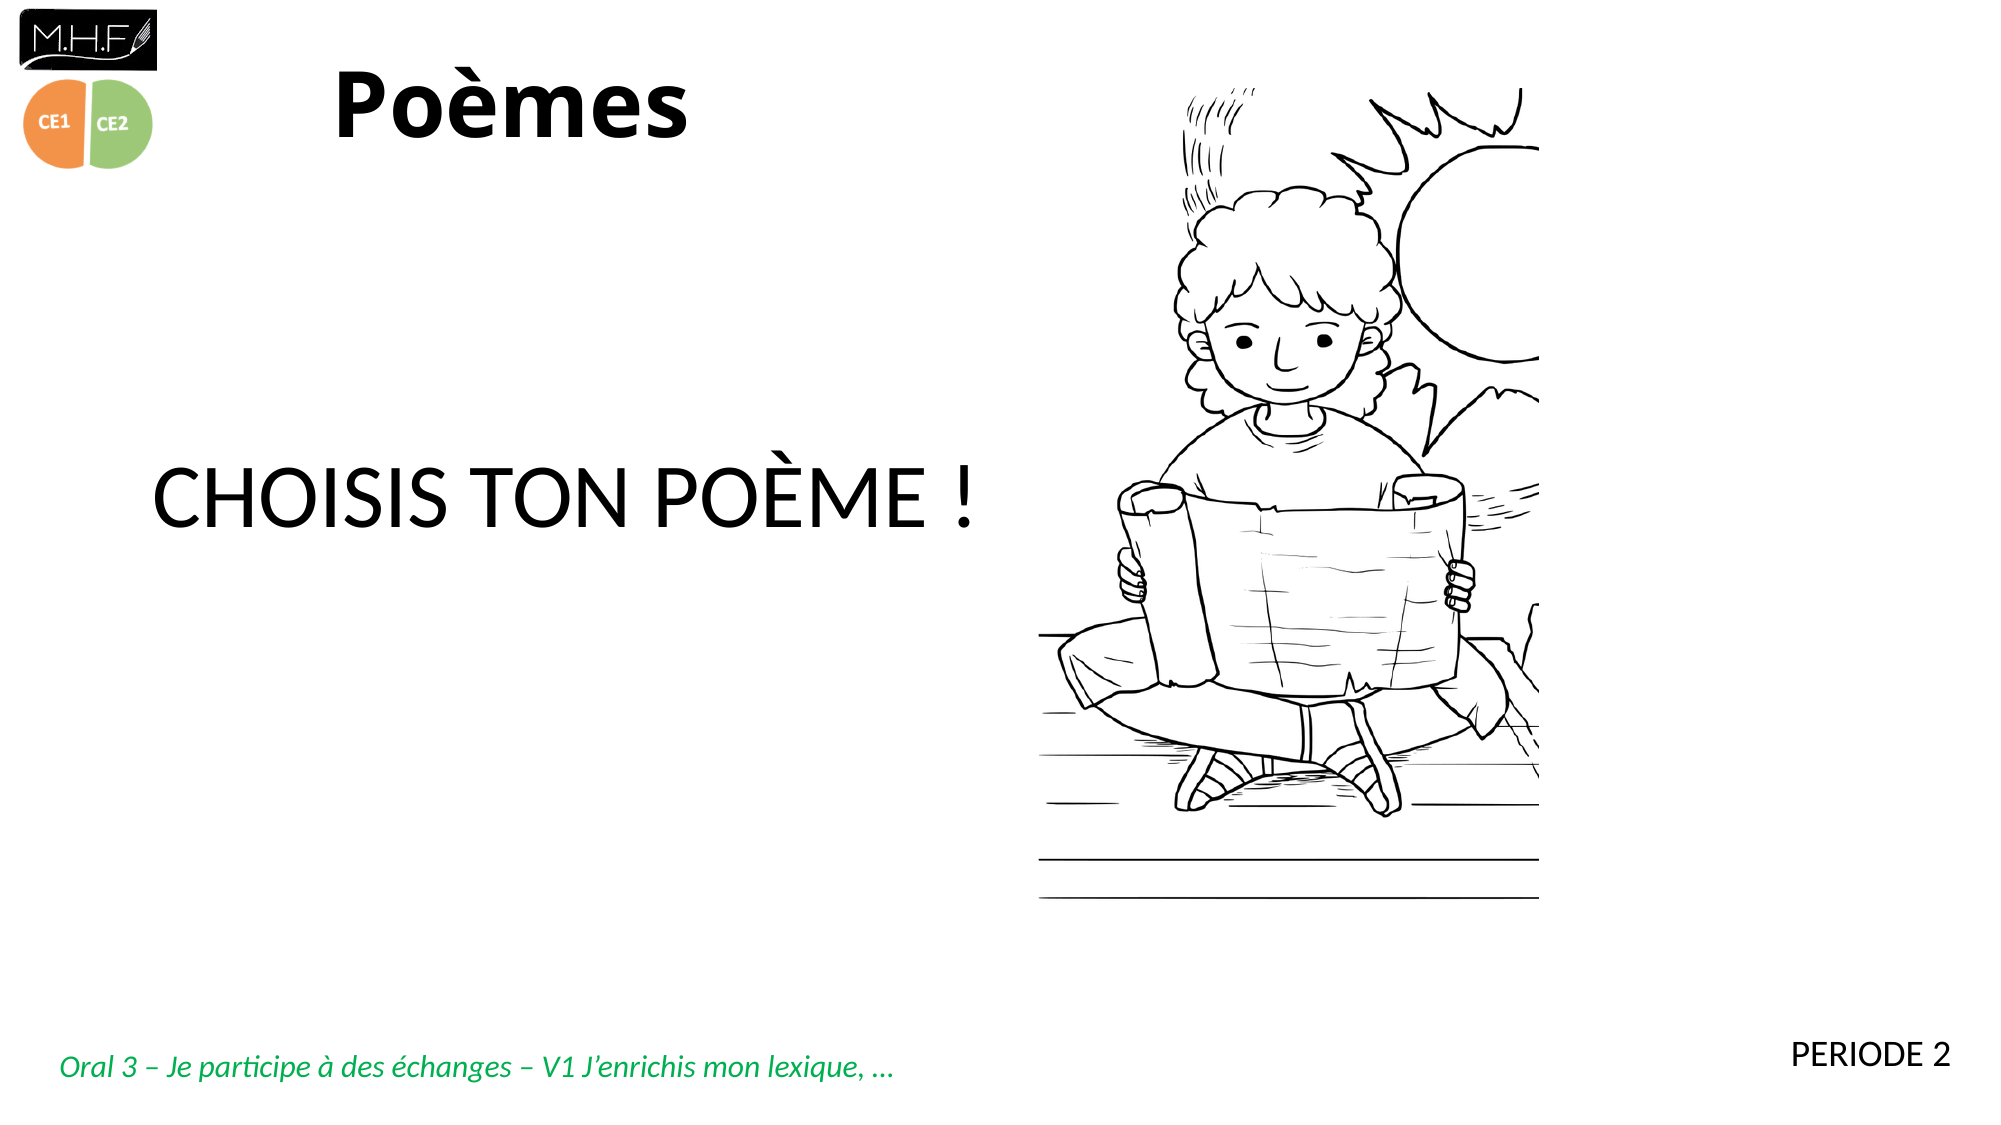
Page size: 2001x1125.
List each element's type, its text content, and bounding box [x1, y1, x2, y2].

text_box Oral 3 – Je participe à des échanges – V1 J’enrichis mon lexique, … [44, 1038, 1346, 1092]
text_box PERIODE 2 [1362, 1021, 1967, 1082]
picture [1, 7, 177, 207]
picture [1038, 88, 1539, 905]
title Poèmes [316, 0, 1863, 218]
list Choisis ton poème ! [137, 420, 1863, 1014]
